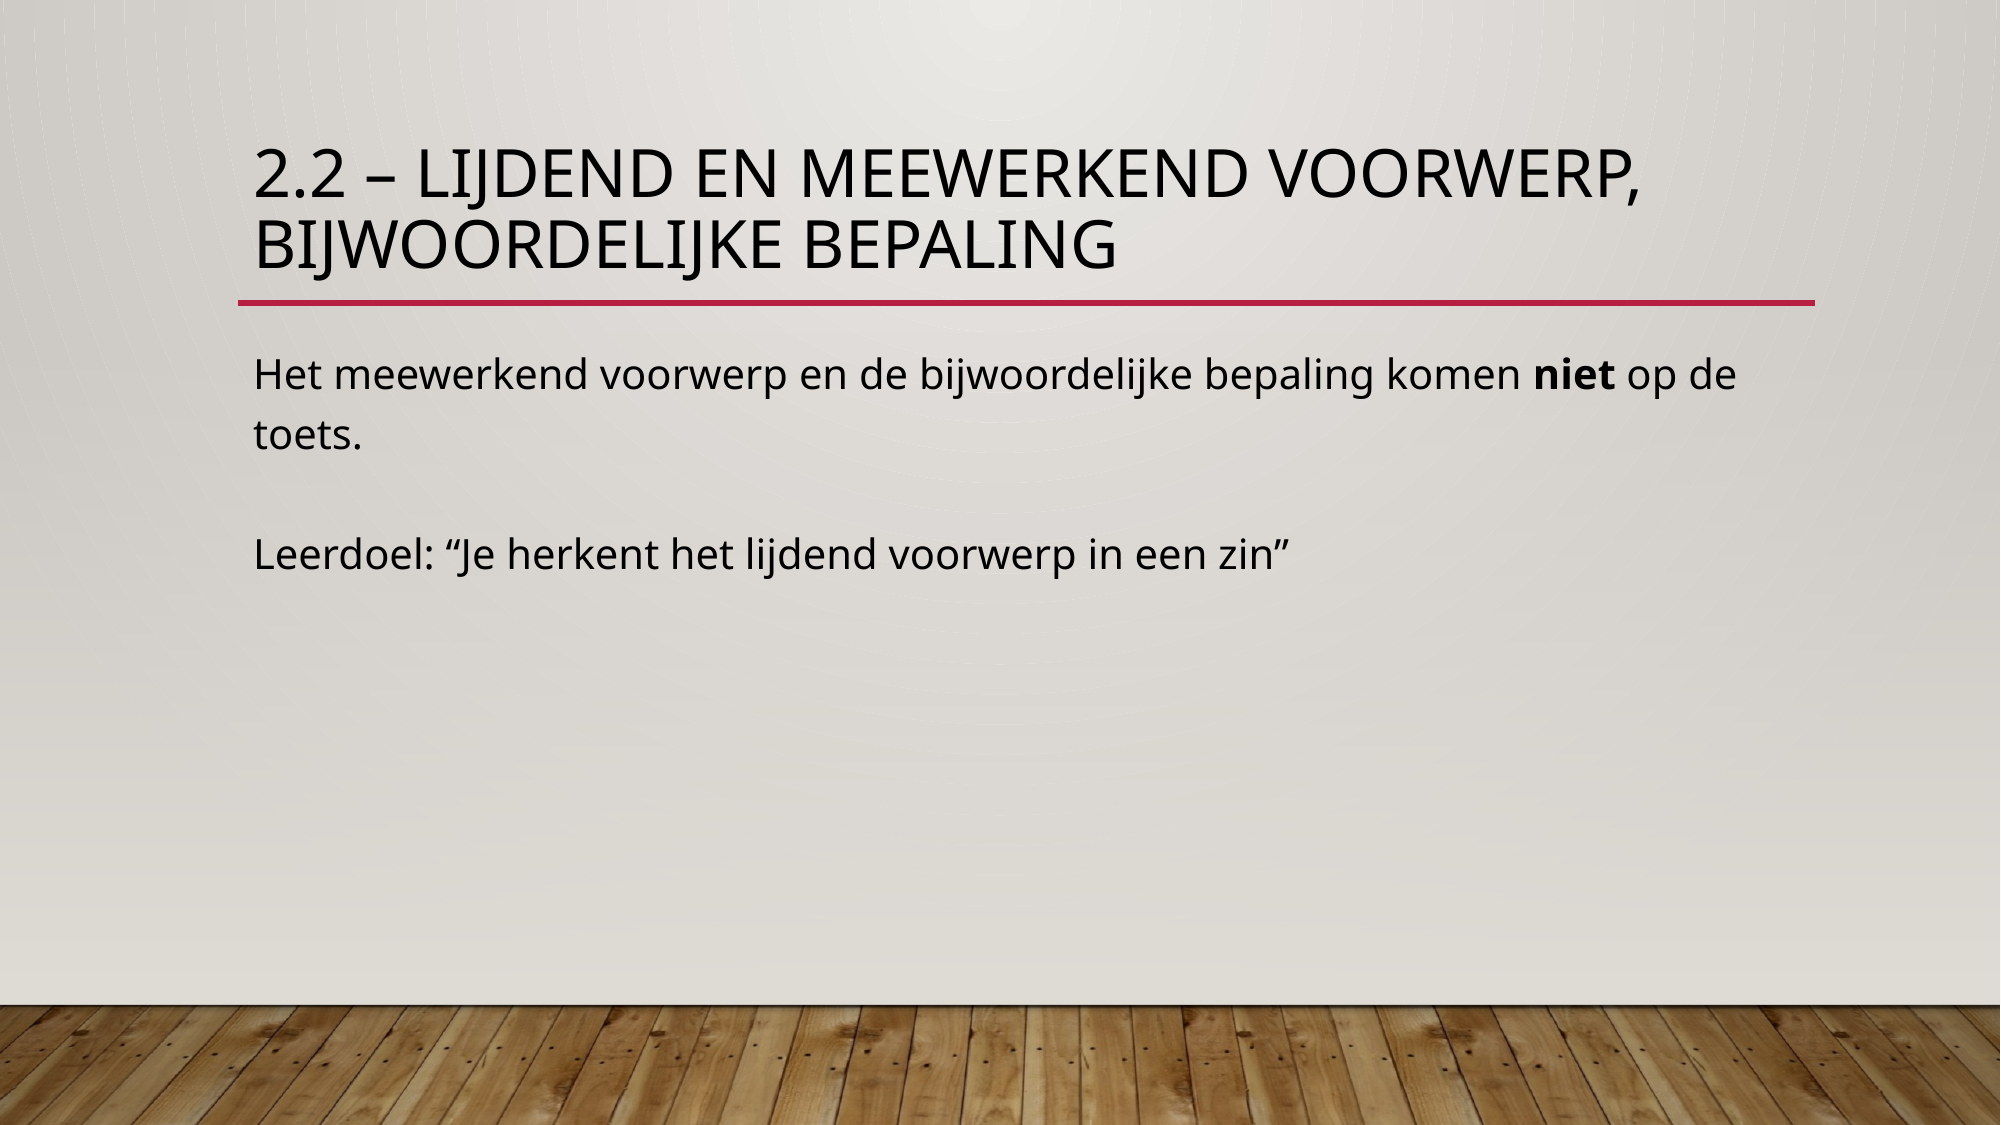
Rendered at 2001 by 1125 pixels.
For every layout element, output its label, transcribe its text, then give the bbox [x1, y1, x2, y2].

list Het meewerkend voorwerp en de bijwoordelijke bepaling komen niet op de toets. Leerdoel: “Je herkent het lijdend voorwerp in een zin” [238, 330, 1814, 897]
picture [0, 1005, 2000, 1125]
title 2.2 – lijdend en meewerkend voorwerp, bijwoordelijke bepaling [238, 131, 1814, 305]
